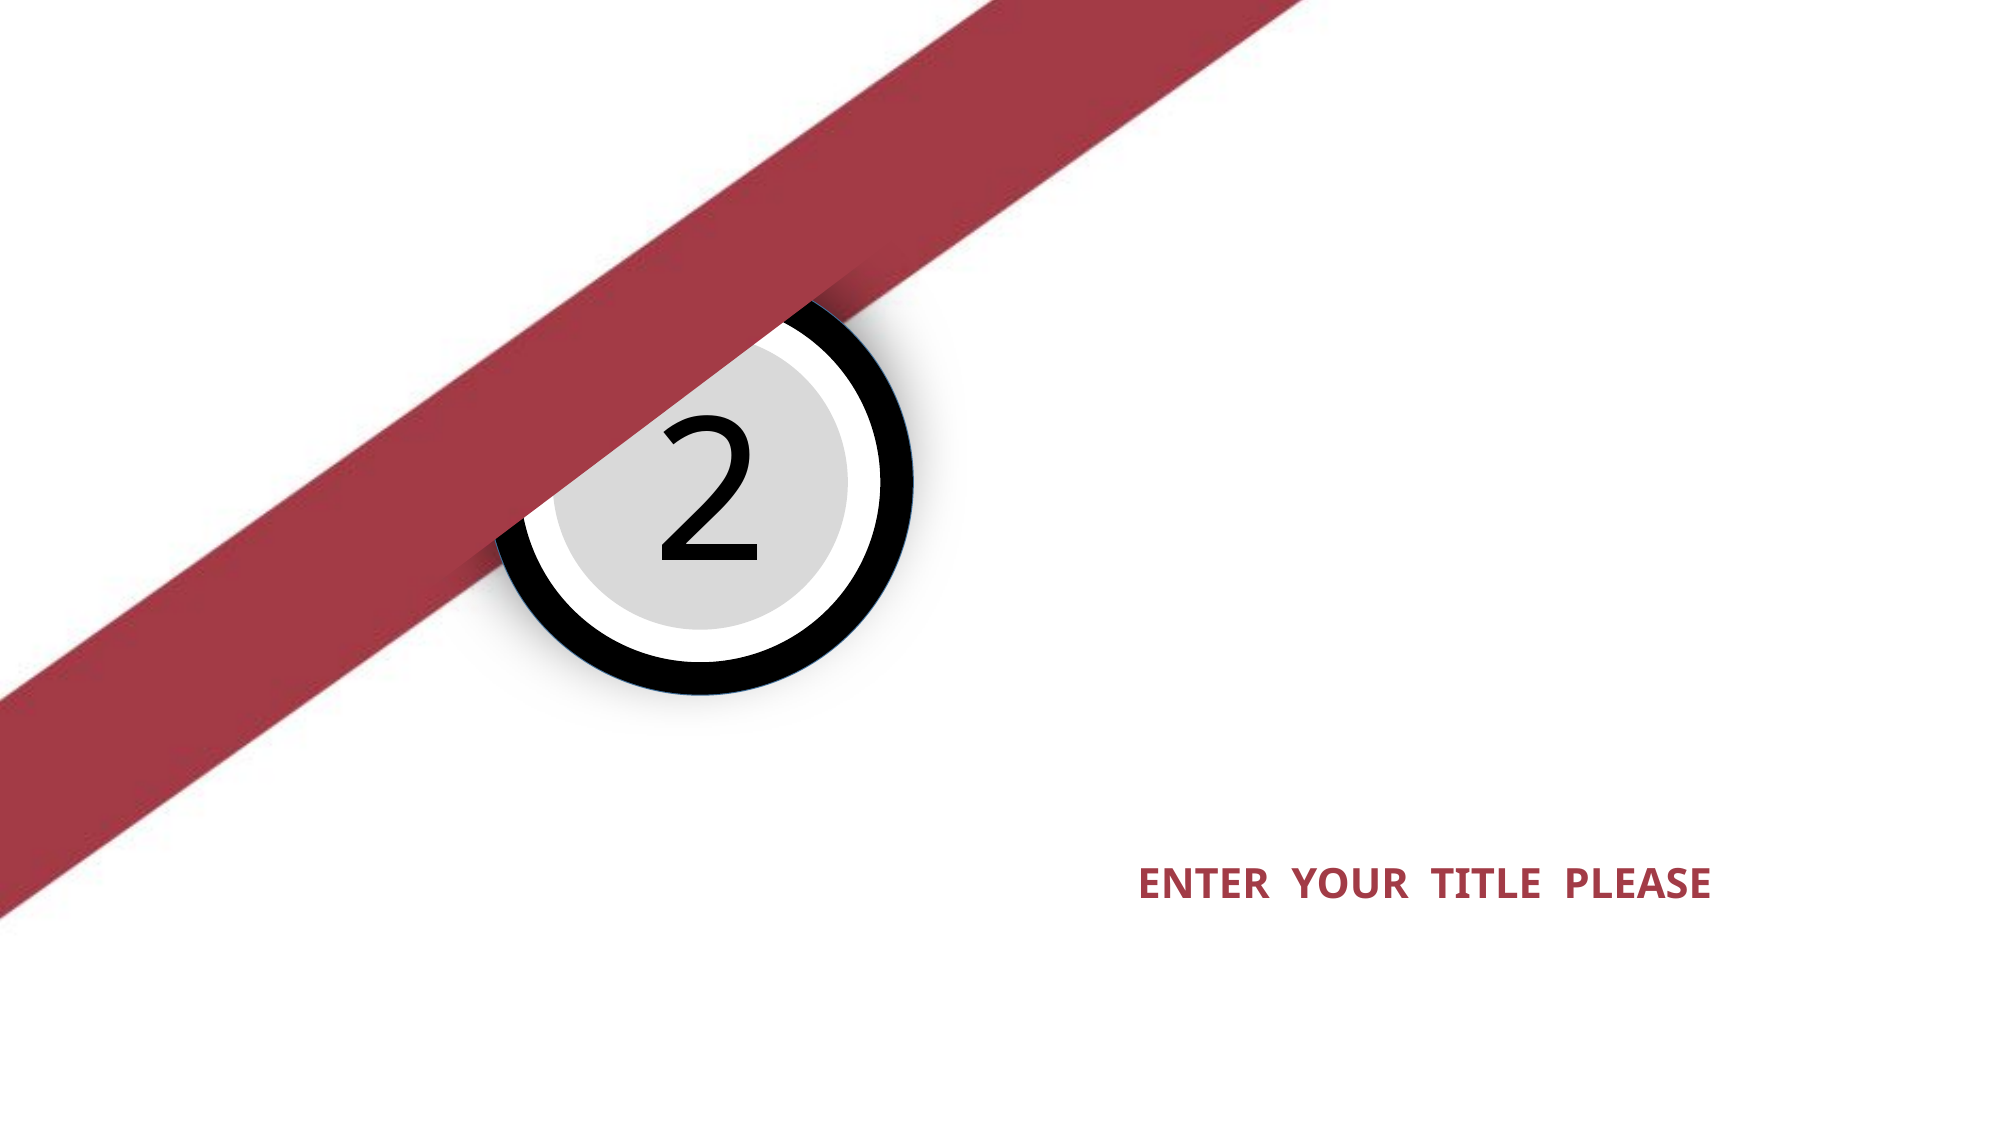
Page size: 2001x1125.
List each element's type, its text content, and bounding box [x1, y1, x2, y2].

text_box ENTER YOUR TITLE PLEASE [1122, 849, 1884, 915]
picture [0, 0, 2001, 1125]
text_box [347, 95, 994, 720]
